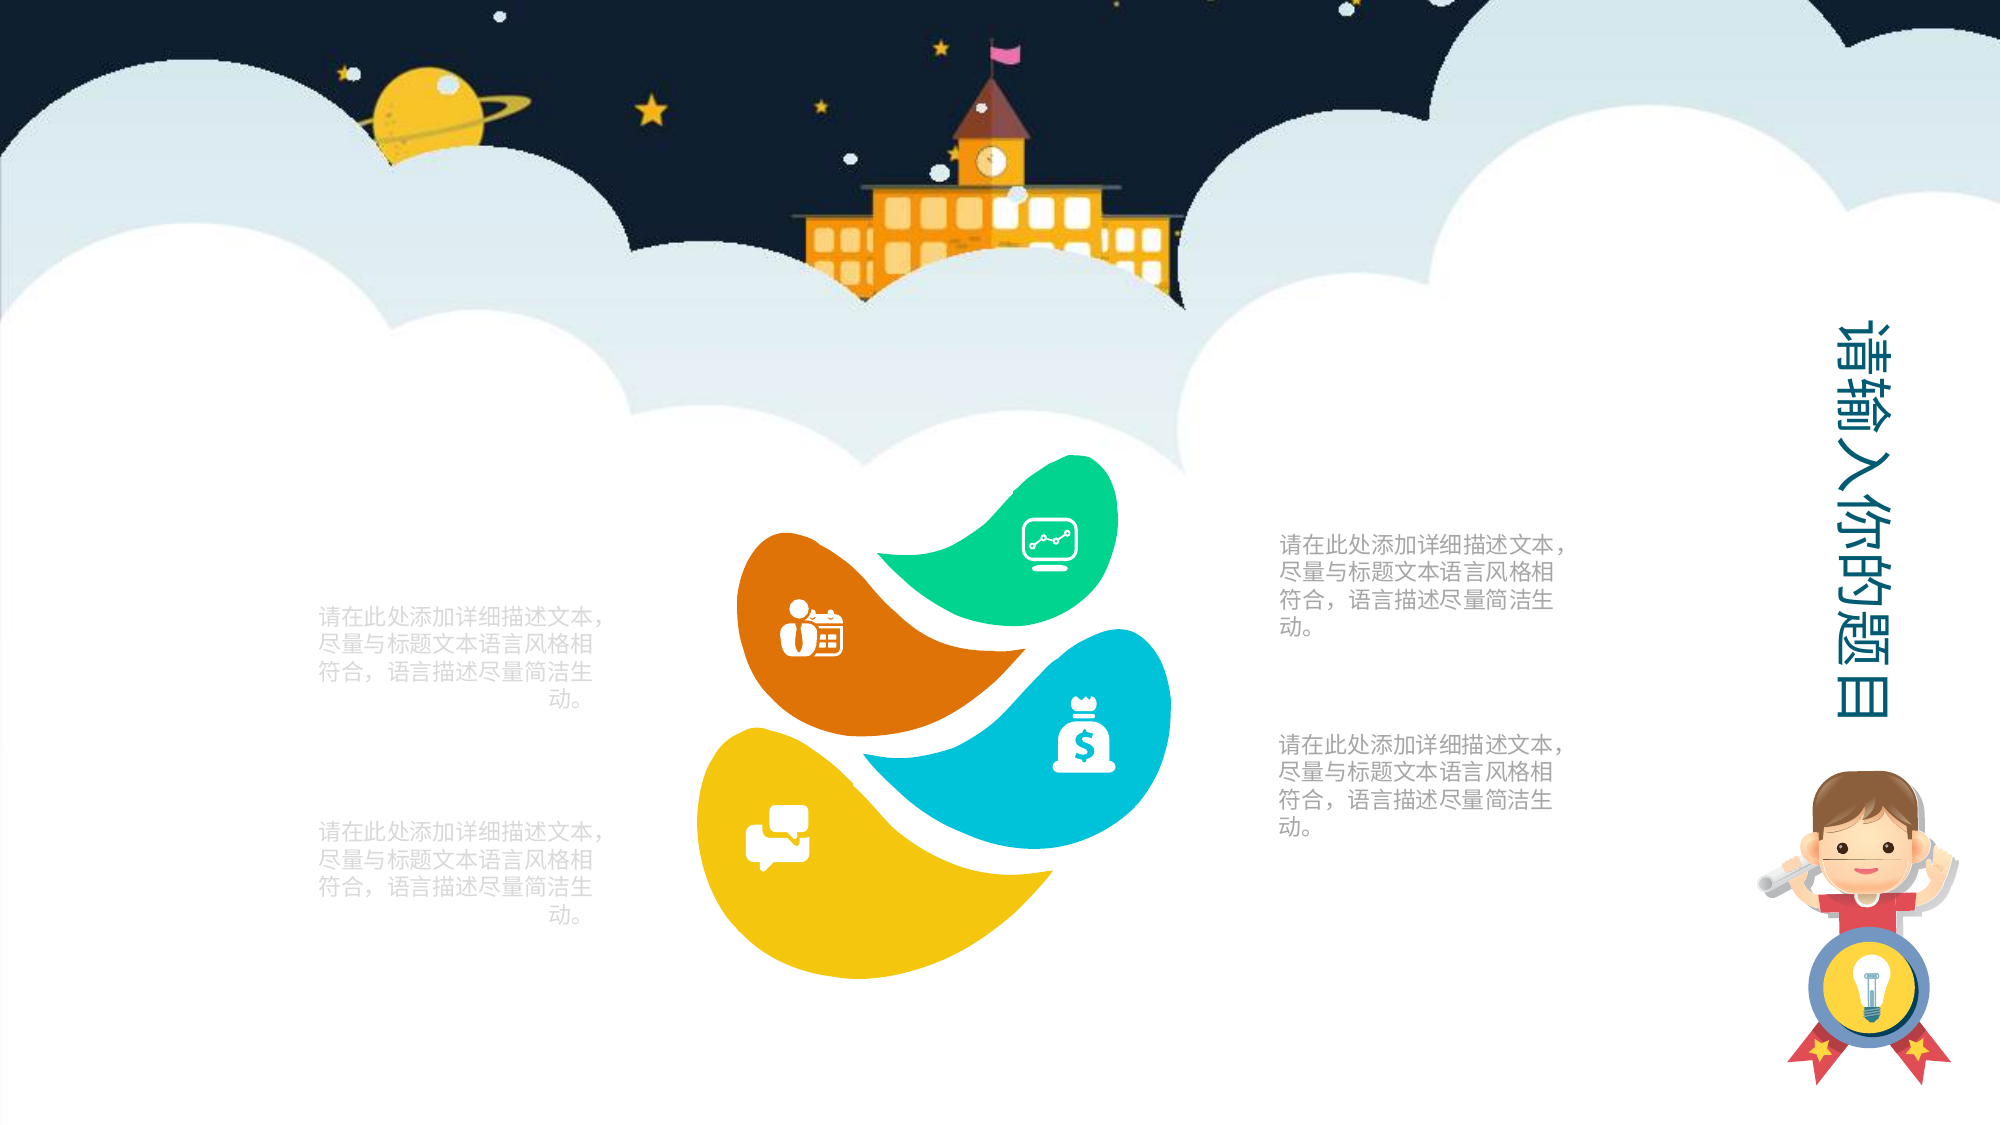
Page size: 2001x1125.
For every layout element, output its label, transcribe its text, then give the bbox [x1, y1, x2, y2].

text_box [697, 727, 1053, 979]
text_box [737, 532, 1026, 737]
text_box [779, 599, 843, 657]
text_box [1052, 696, 1116, 773]
text_box 请在此处添加详细描述文本，尽量与标题文本语言风格相符合，语言描述尽量简洁生动。 [1263, 722, 1589, 848]
text_box 请在此处添加详细描述文本，尽量与标题文本语言风格相符合，语言描述尽量简洁生动。 [1264, 522, 1591, 648]
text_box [745, 805, 810, 872]
text_box 请在此处添加详细描述文本，尽量与标题文本语言风格相符合，语言描述尽量简洁生动。 [283, 595, 609, 720]
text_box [1021, 517, 1078, 572]
text_box [863, 629, 1171, 849]
text_box [877, 455, 1119, 627]
picture [0, 0, 2000, 1125]
text_box 请在此处添加详细描述文本，尽量与标题文本语言风格相符合，语言描述尽量简洁生动。 [283, 810, 609, 935]
text_box 请输入你的题目 [1807, 303, 1909, 732]
